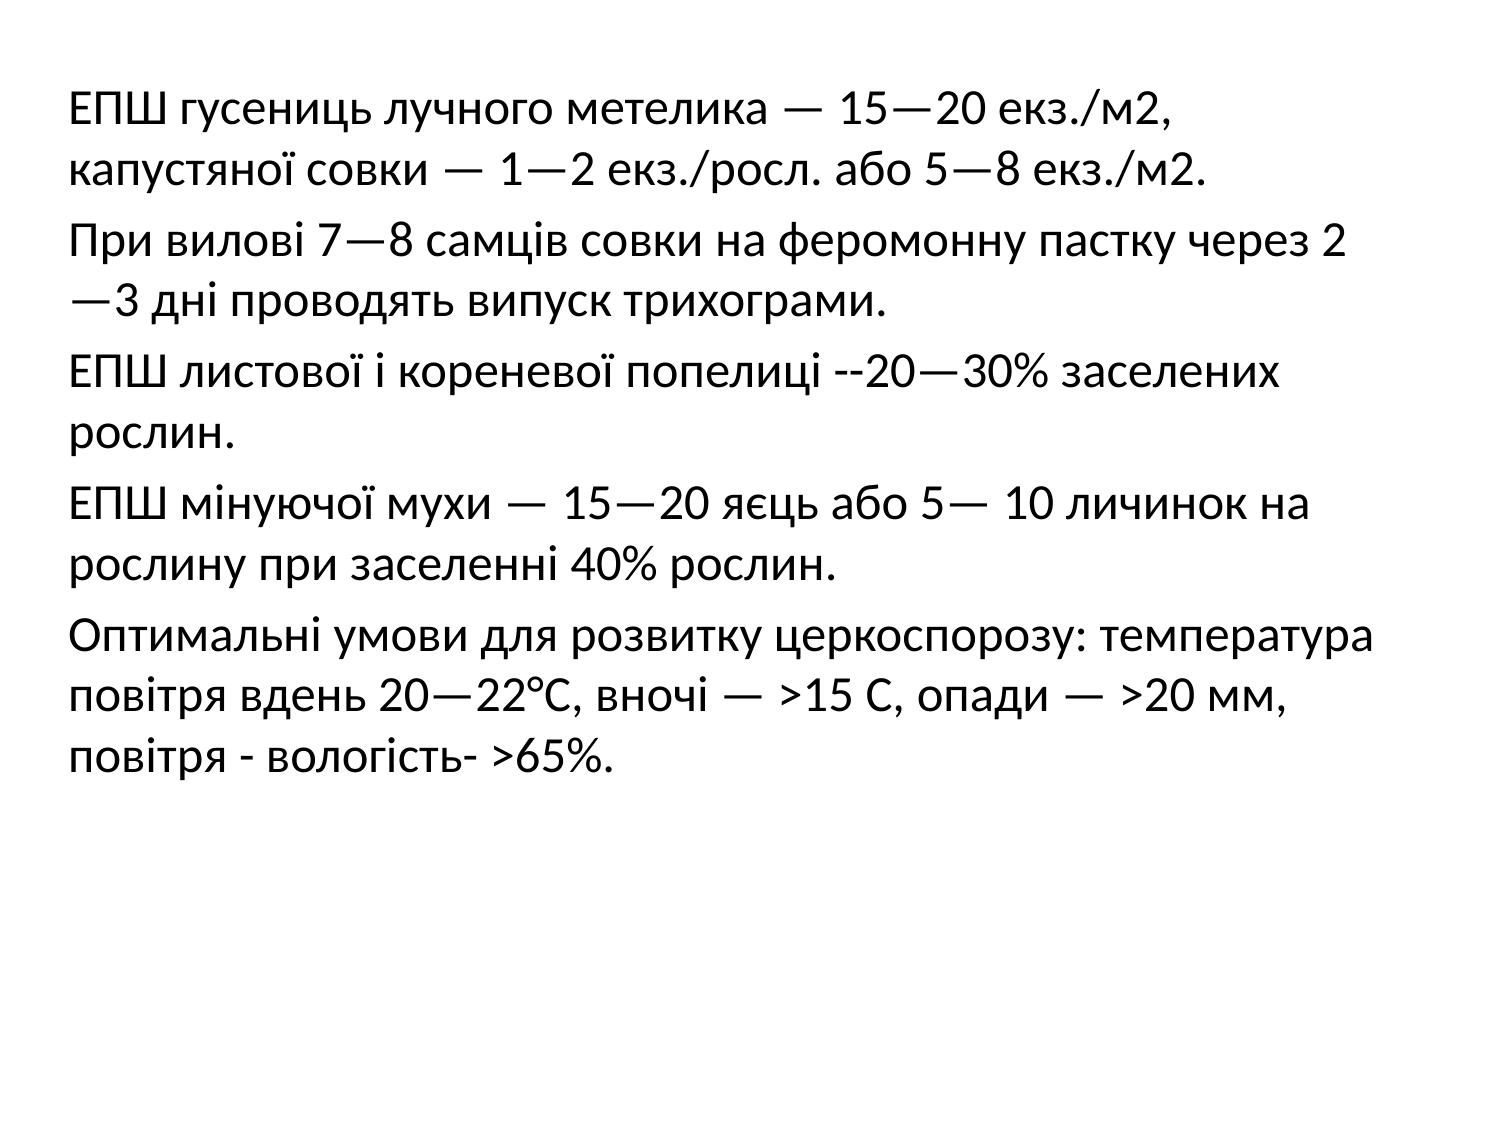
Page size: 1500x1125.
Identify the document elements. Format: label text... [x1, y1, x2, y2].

list ЕПШ гусениць лучного метелика — 15—20 екз./м2, капустяної совки — 1—2 екз./росл. або 5—8 екз./м2. При вилові 7—8 самців совки на феромонну пастку через 2—3 дні проводять випуск трихограми. ЕПШ листової і кореневої попелиці --20—30% заселених рослин. ЕПШ мінуючої мухи — 15—20 яєць або 5— 10 личинок на рослину при заселенні 40% рослин. Оптимальні умови для розвитку церкоспорозу: температура повітря вдень 20—22°С, вночі — >15 С, опади — >20 мм, повітря - вологість- >65%. [53, 66, 1404, 809]
